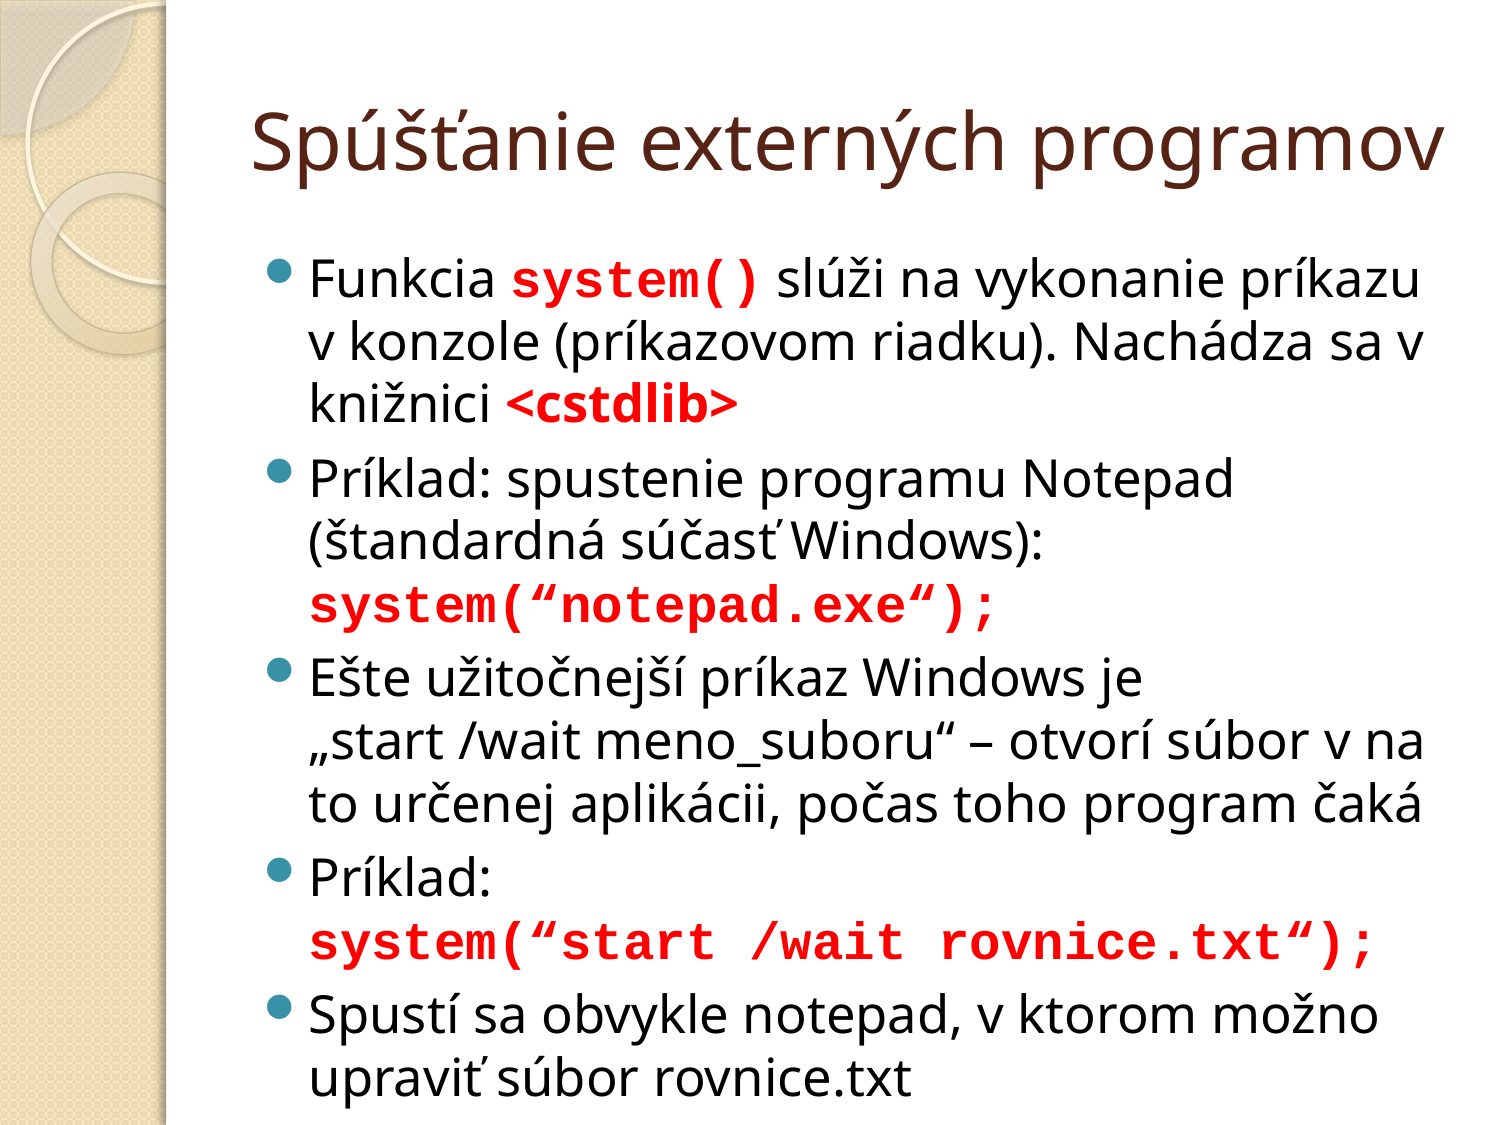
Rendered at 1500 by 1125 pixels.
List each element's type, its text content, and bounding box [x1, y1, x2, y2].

title Spúšťanie externých programov [235, 45, 1466, 233]
list Funkcia system() slúži na vykonanie príkazu v konzole (príkazovom riadku). Nachádza sa v knižnici <cstdlib> Príklad: spustenie programu Notepad (štandardná súčasť Windows): system(“notepad.exe“); Ešte užitočnejší príkaz Windows je „start /wait meno_suboru“ – otvorí súbor v na to určenej aplikácii, počas toho program čaká Príklad: system(“start /wait rovnice.txt“); Spustí sa obvykle notepad, v ktorom možno upraviť súbor rovnice.txt [235, 237, 1466, 1125]
